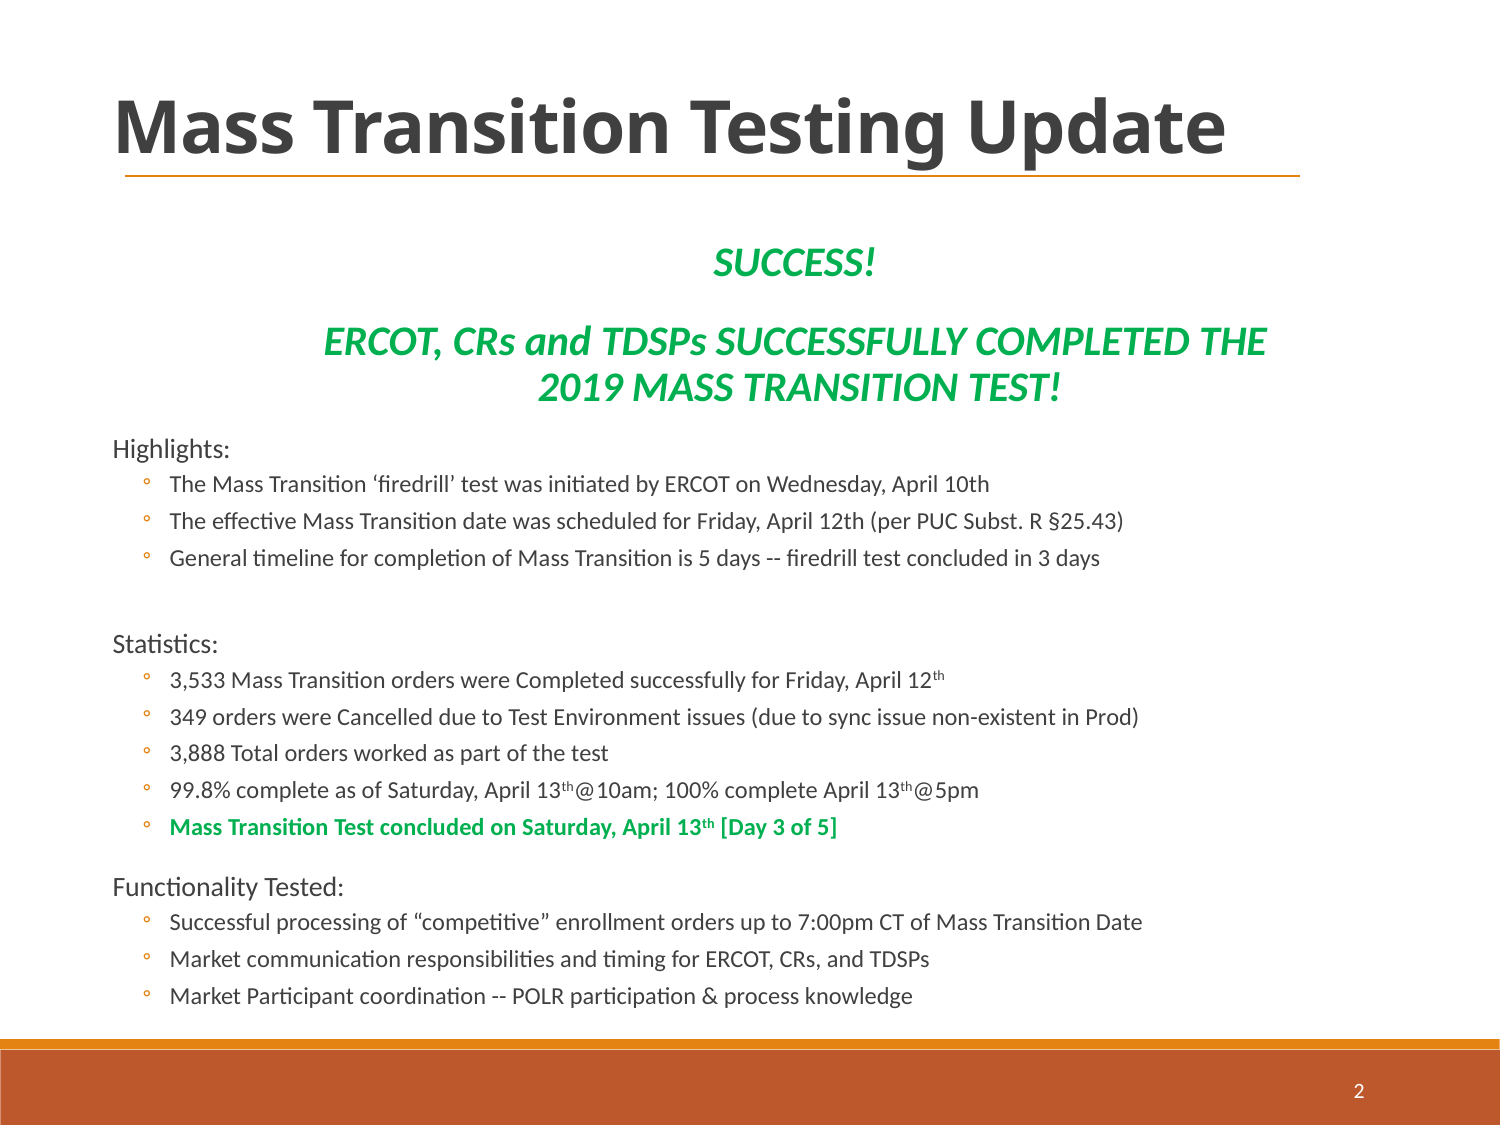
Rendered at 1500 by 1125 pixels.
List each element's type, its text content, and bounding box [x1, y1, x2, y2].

slide_number 2 [1218, 1059, 1380, 1120]
title Mass Transition Testing Update [97, 69, 1332, 176]
list SUCCESS! ERCOT, CRs and TDSPs SUCCESSFULLY COMPLETED THE 2019 MASS TRANSITION TEST! Highlights: The Mass Transition ‘firedrill’ test was initiated by ERCOT on Wednesday, April 10th The effective Mass Transition date was scheduled for Friday, April 12th (per PUC Subst. R §25.43) General timeline for completion of Mass Transition is 5 days -- firedrill test concluded in 3 days Statistics: 3,533 Mass Transition orders were Completed successfully for Friday, April 12th 349 orders were Cancelled due to Test Environment issues (due to sync issue non-existent in Prod) 3,888 Total orders worked as part of the test 99.8% complete as of Saturday, April 13th@10am; 100% complete April 13th@5pm Mass Transition Test concluded on Saturday, April 13th [Day 3 of 5] Functionality Tested: Successful processing of “competitive” enrollment orders up to 7:00pm CT of Mass Transition Date Market communication responsibilities and timing for ERCOT, CRs, and TDSPs Market Participant coordination -- POLR participation & process knowledge [112, 187, 1488, 1025]
